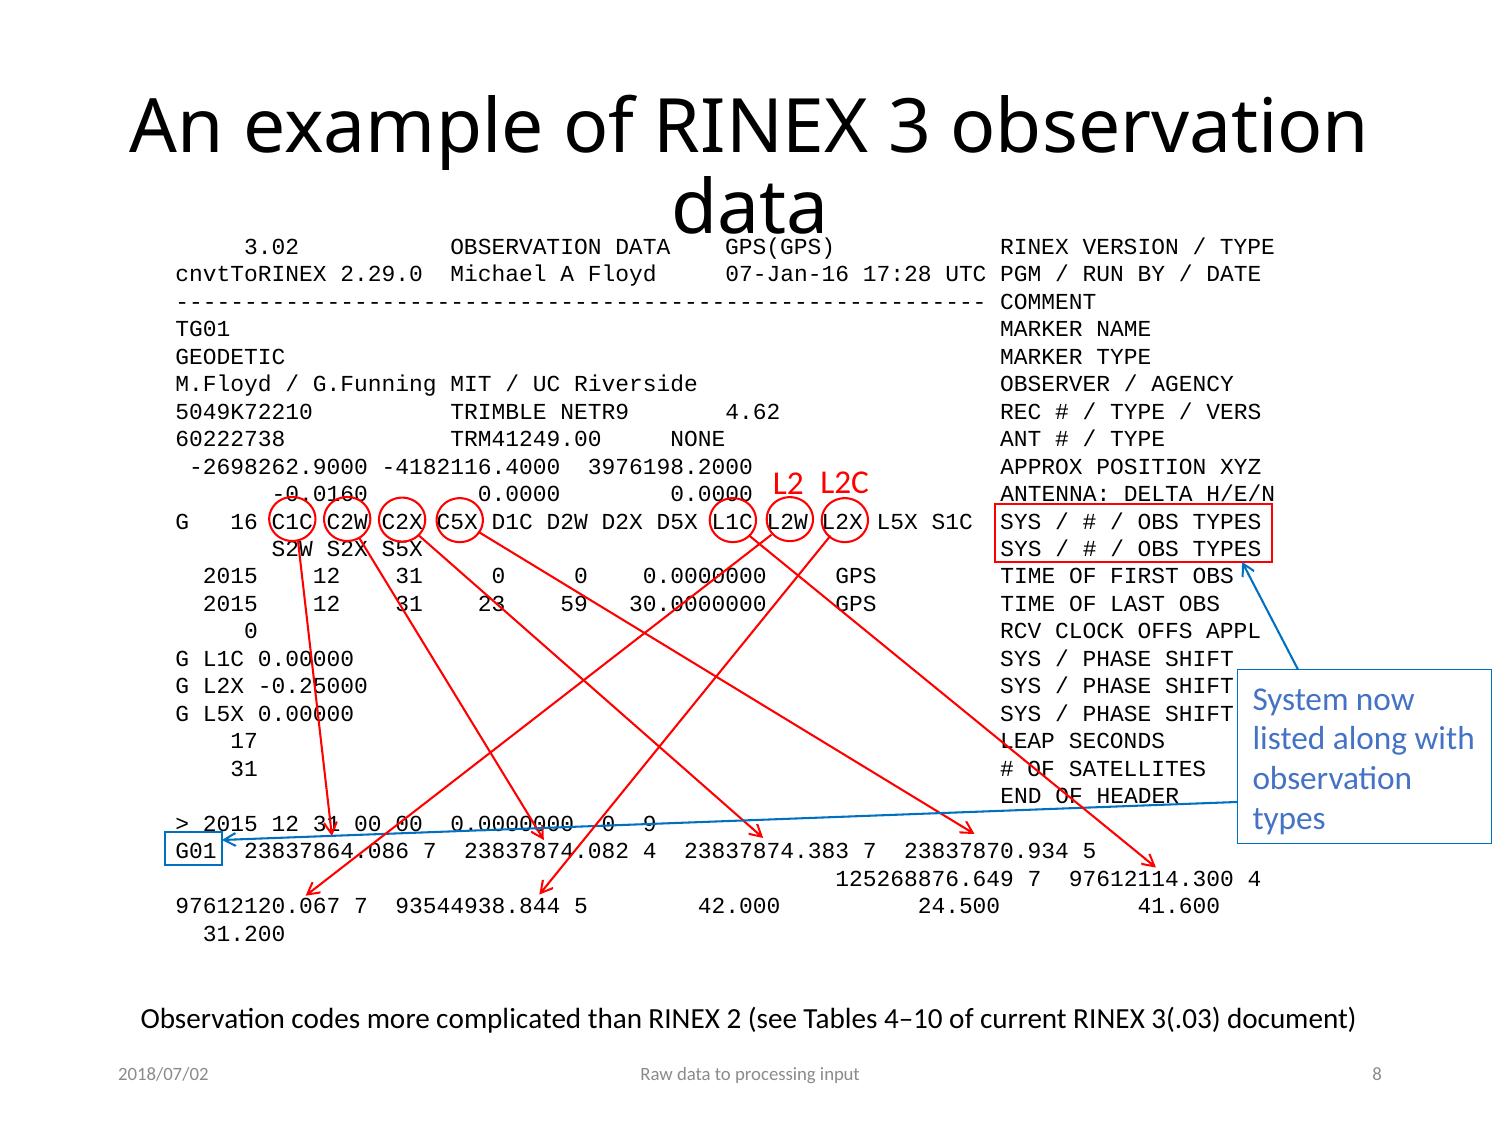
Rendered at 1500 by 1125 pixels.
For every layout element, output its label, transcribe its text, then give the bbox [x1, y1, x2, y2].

footer Raw data to processing input [496, 1042, 1004, 1103]
text_box [164, 831, 223, 866]
text_box 3.02 OBSERVATION DATA GPS(GPS) RINEX VERSION / TYPE cnvtToRINEX 2.29.0 Michael A Floyd 07-Jan-16 17:28 UTC PGM / RUN BY / DATE ----------------------------------------------------------- COMMENT TG01 MARKER NAME GEODETIC MARKER TYPE M.Floyd / G.Funning MIT / UC Riverside OBSERVER / AGENCY 5049K72210 TRIMBLE NETR9 4.62 REC # / TYPE / VERS 60222738 TRM41249.00 NONE ANT # / TYPE -2698262.9000 -4182116.4000 3976198.2000 APPROX POSITION XYZ -0.0160 0.0000 0.0000 ANTENNA: DELTA H/E/N G 16 C1C C2W C2X C5X D1C D2W D2X D5X L1C L2W L2X L5X S1C SYS / # / OBS TYPES S2W S2X S5X SYS / # / OBS TYPES 2015 12 31 0 0 0.0000000 GPS TIME OF FIRST OBS 2015 12 31 23 59 30.0000000 GPS TIME OF LAST OBS 0 RCV CLOCK OFFS APPL G L1C 0.00000 SYS / PHASE SHIFT G L2X -0.25000 SYS / PHASE SHIFT G L5X 0.00000 SYS / PHASE SHIFT 17 LEAP SECONDS 31 # OF SATELLITES END OF HEADER > 2015 12 31 00 00 0.0000000 0 9 G01 23837864.086 7 23837874.082 4 23837874.383 7 23837870.934 5 125268876.649 7 97612114.300 4 97612120.067 7 93544938.844 5 42.000 24.500 41.600 31.200 [160, 224, 1342, 953]
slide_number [103, 1042, 441, 1103]
text_box L2C [805, 452, 884, 498]
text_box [269, 496, 324, 801]
text_box Observation codes more complicated than RINEX 2 (see Tables 4–10 of current RINEX 3(.03) document) [125, 992, 1373, 1042]
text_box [539, 498, 869, 895]
text_box L2 [758, 453, 805, 497]
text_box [305, 497, 813, 896]
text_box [1242, 561, 1298, 670]
text_box System now listed along with observation types [1237, 669, 1492, 844]
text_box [1156, 801, 1238, 840]
slide_number 7 [1059, 1042, 1397, 1103]
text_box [869, 498, 1156, 868]
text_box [221, 801, 305, 840]
text_box [1156, 503, 1272, 563]
title An example of RINEX 3 observation data [103, 59, 1397, 278]
